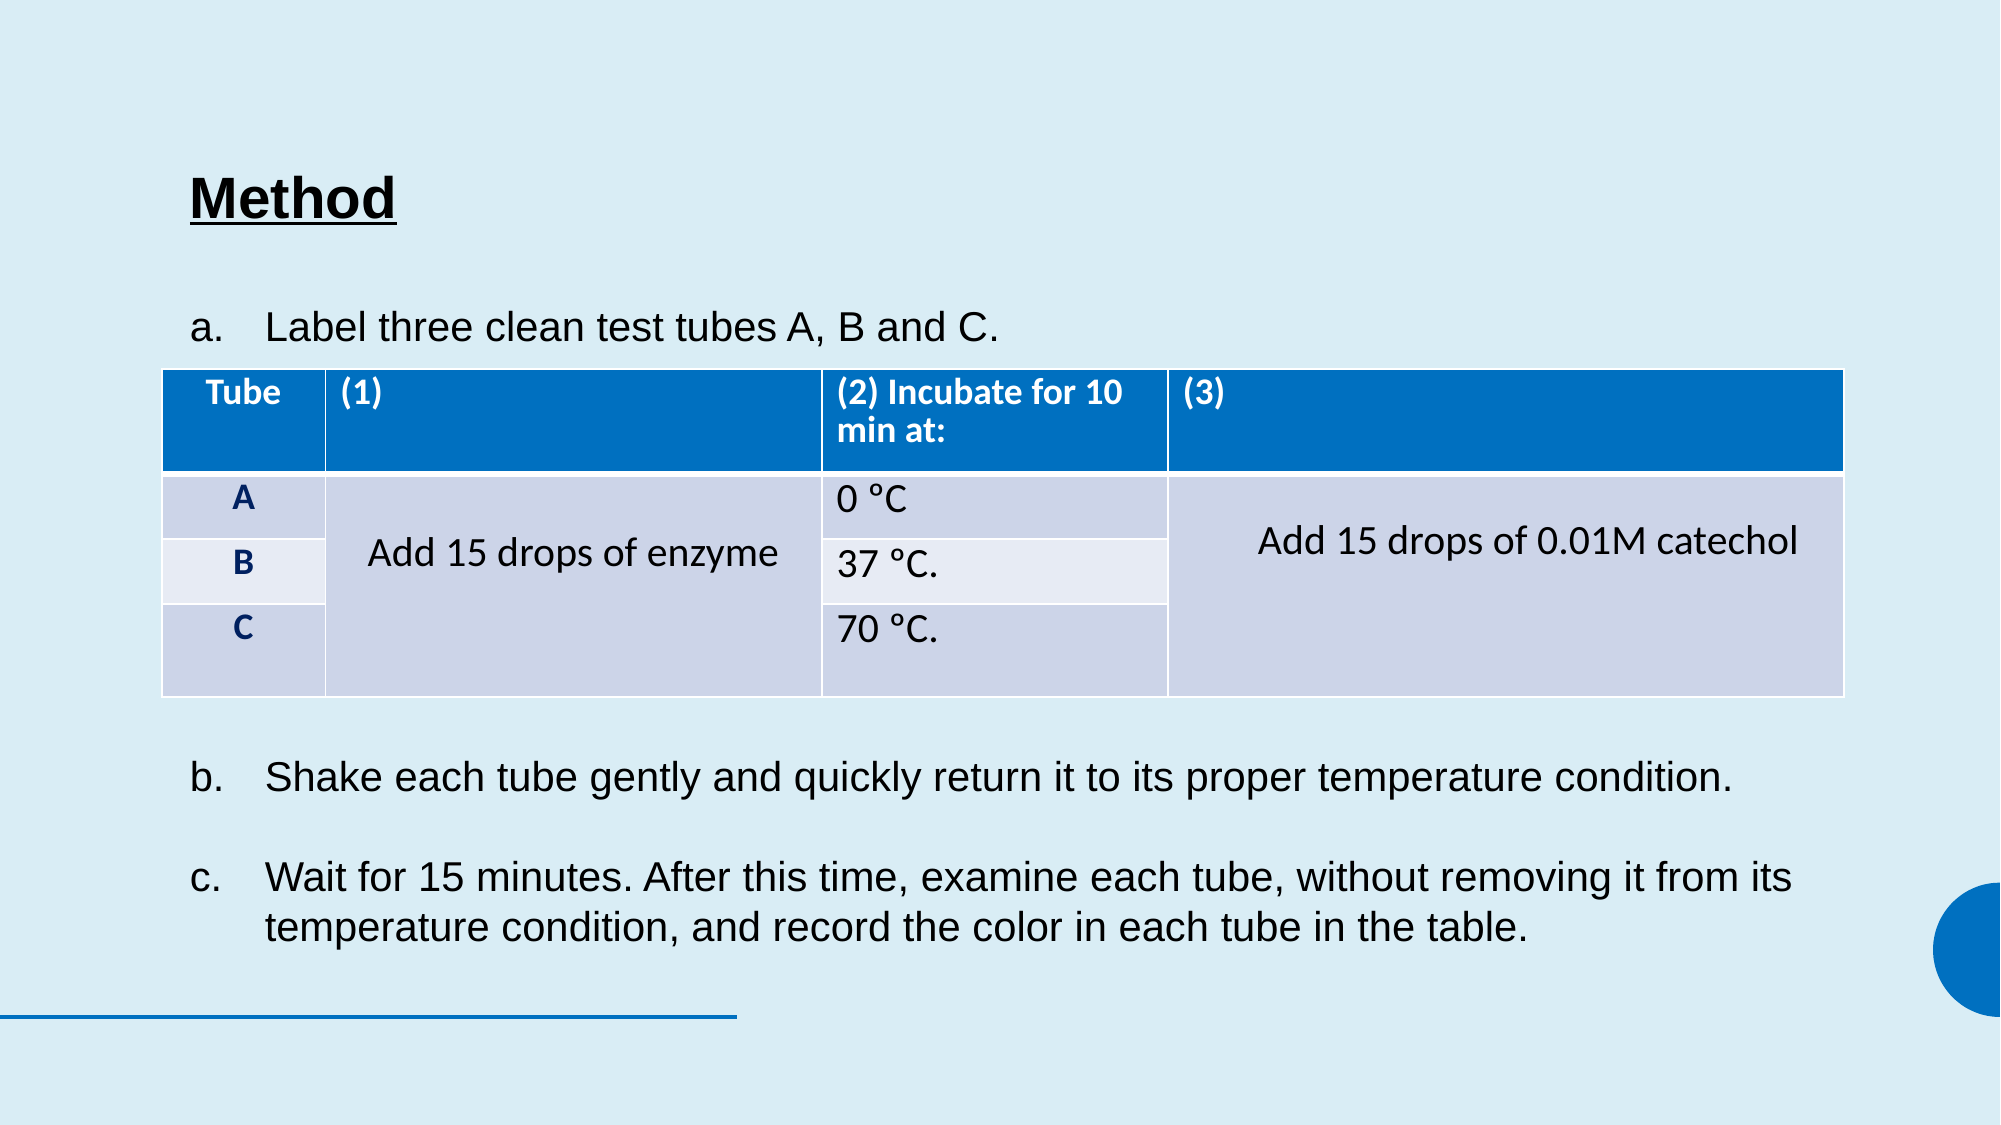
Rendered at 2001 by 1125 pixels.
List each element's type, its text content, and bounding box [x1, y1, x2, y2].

table_cell 70 ºC. [823, 605, 1167, 696]
table_header (3) [1169, 370, 1843, 471]
table_cell 0 ºC [823, 477, 1167, 538]
table_cell Add 15 drops of enzyme [326, 477, 821, 696]
text_box Method Label three clean test tubes A, B and C. Shake each tube gently and quickly return it to its proper temperature condition. Wait for 15 minutes. After this time, examine each tube, without removing it from its temperature condition, and record the color in each tube in the table. [99, 152, 1955, 958]
table_cell C [163, 605, 325, 696]
table_header (1) [326, 370, 821, 471]
table_cell Add 15 drops of 0.01M catechol [1169, 477, 1843, 696]
table_cell A [163, 477, 325, 538]
table_header (2) Incubate for 10 min at: [823, 370, 1167, 471]
table_header Tube [163, 370, 325, 471]
table_cell 37 ºC. [823, 540, 1167, 603]
table_cell B [163, 540, 325, 603]
